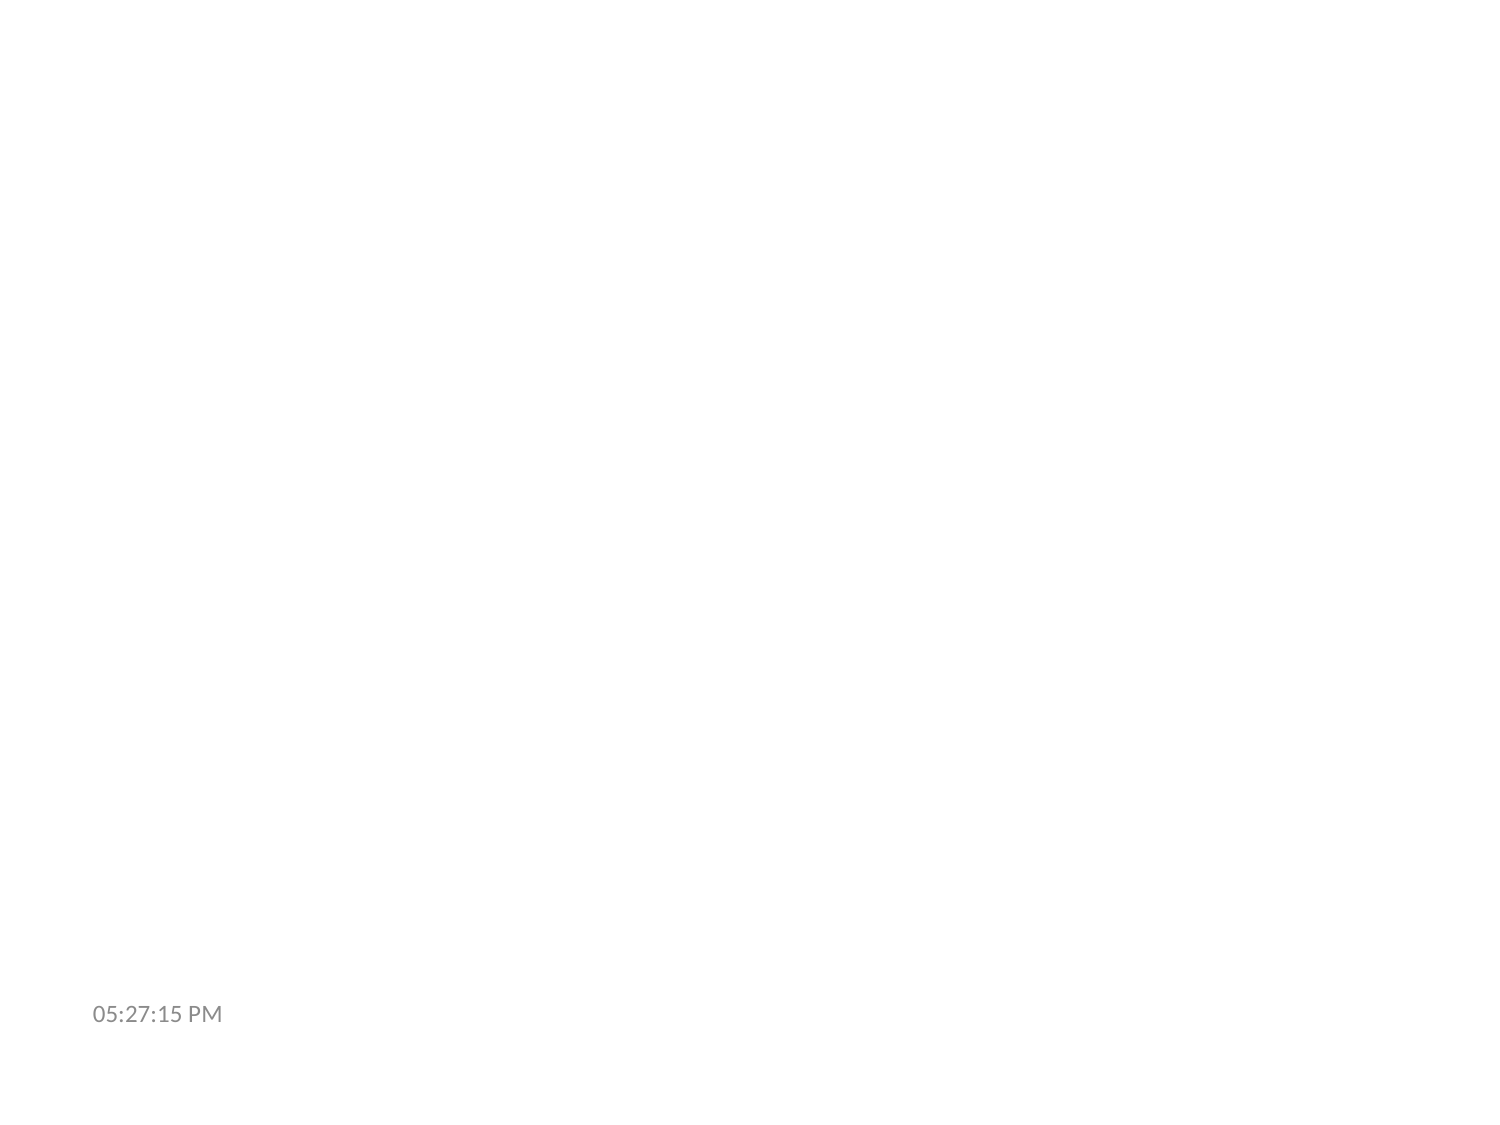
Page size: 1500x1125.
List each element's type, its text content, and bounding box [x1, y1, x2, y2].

text_box 3:35:09 PM [77, 982, 428, 1043]
